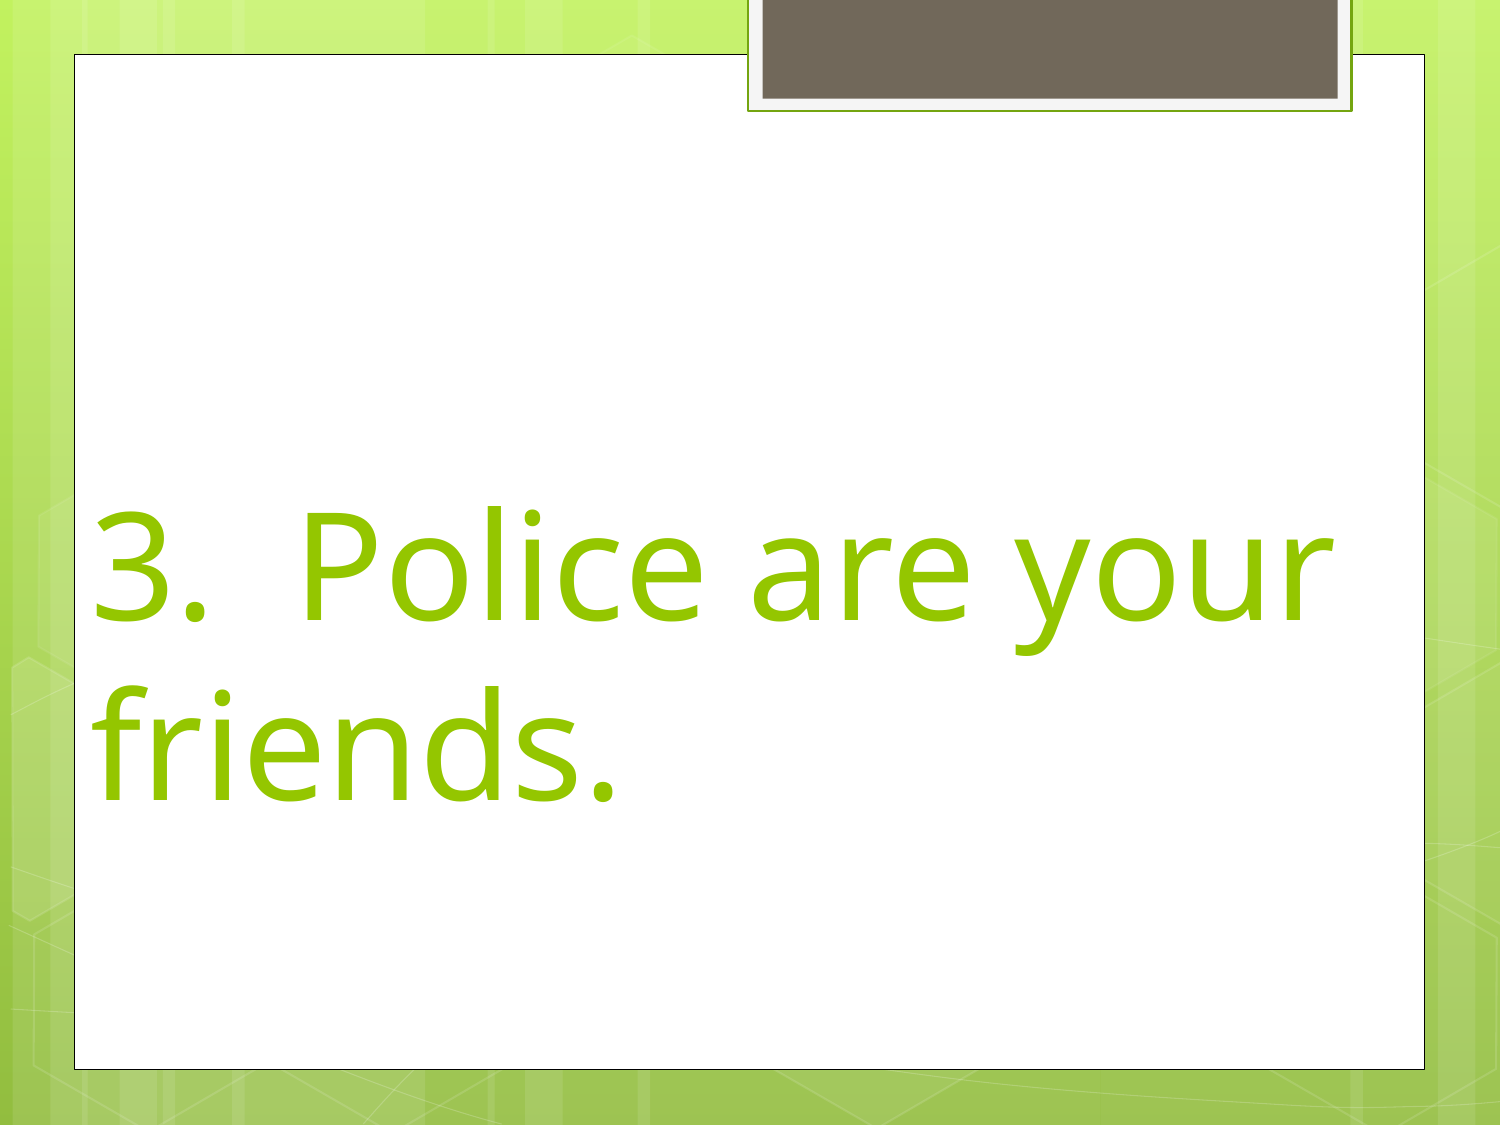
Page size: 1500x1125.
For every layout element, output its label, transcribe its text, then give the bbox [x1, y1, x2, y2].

title 3. Police are your friends. [75, 45, 1425, 838]
